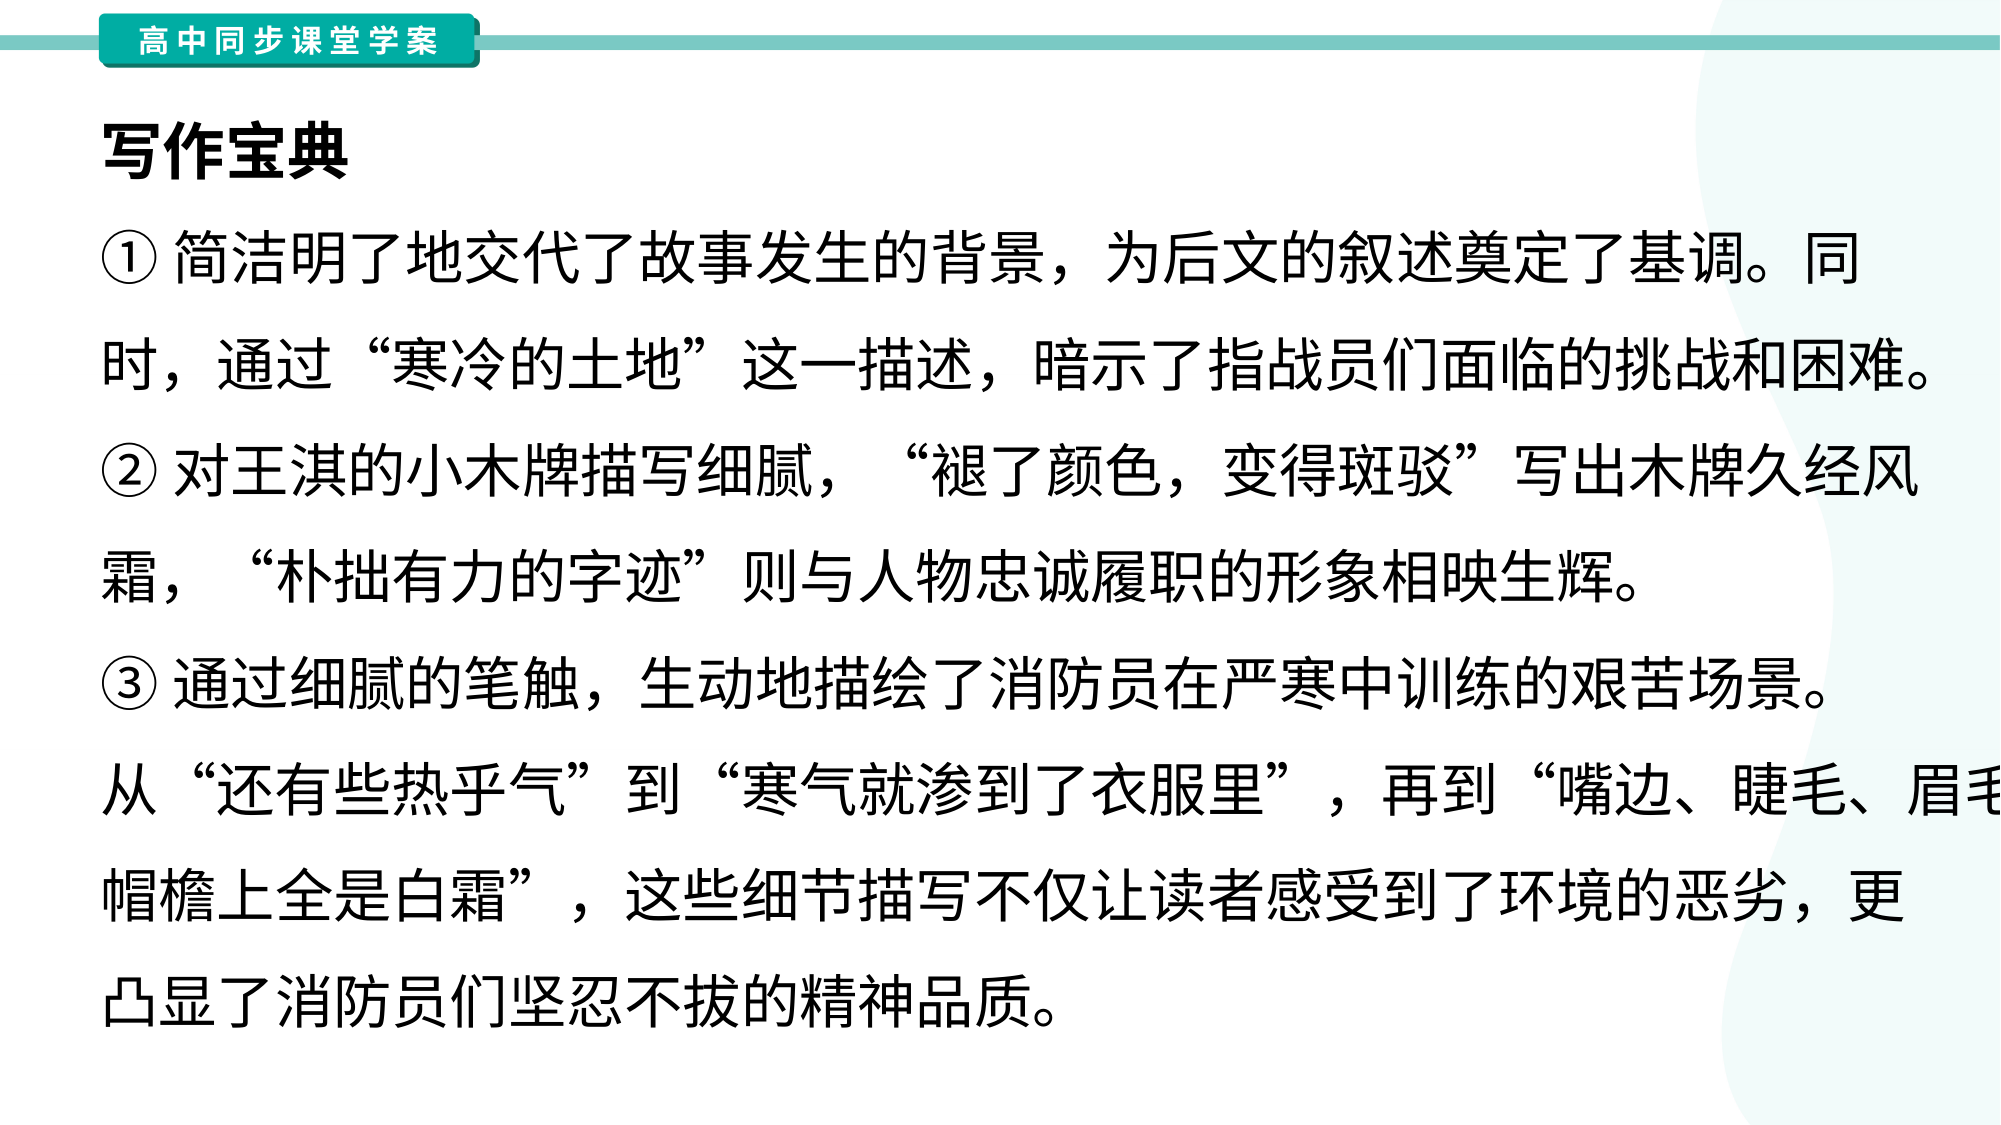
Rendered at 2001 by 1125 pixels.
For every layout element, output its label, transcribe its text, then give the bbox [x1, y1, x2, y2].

text_box ①简洁明了地交代了故事发生的背景，为后文的叙述奠定了基调。同 时，通过“寒冷的土地”这一描述，暗示了指战员们面临的挑战和困难。 ②对王淇的小木牌描写细腻，“褪了颜色，变得斑驳”写出木牌久经风 霜，“朴拙有力的字迹”则与人物忠诚履职的形象相映生辉。 ③通过细腻的笔触，生动地描绘了消防员在严寒中训练的艰苦场景。 从“还有些热乎气”到“寒气就渗到了衣服里”，再到“嘴边、睫毛、眉毛、 帽檐上全是白霜”，这些细节描写不仅让读者感受到了环境的恶劣，更 凸显了消防员们坚忍不拔的精神品质。 [100, 185, 1899, 1036]
text_box 写作宝典 [100, 76, 1899, 185]
picture [0, 0, 2000, 1125]
